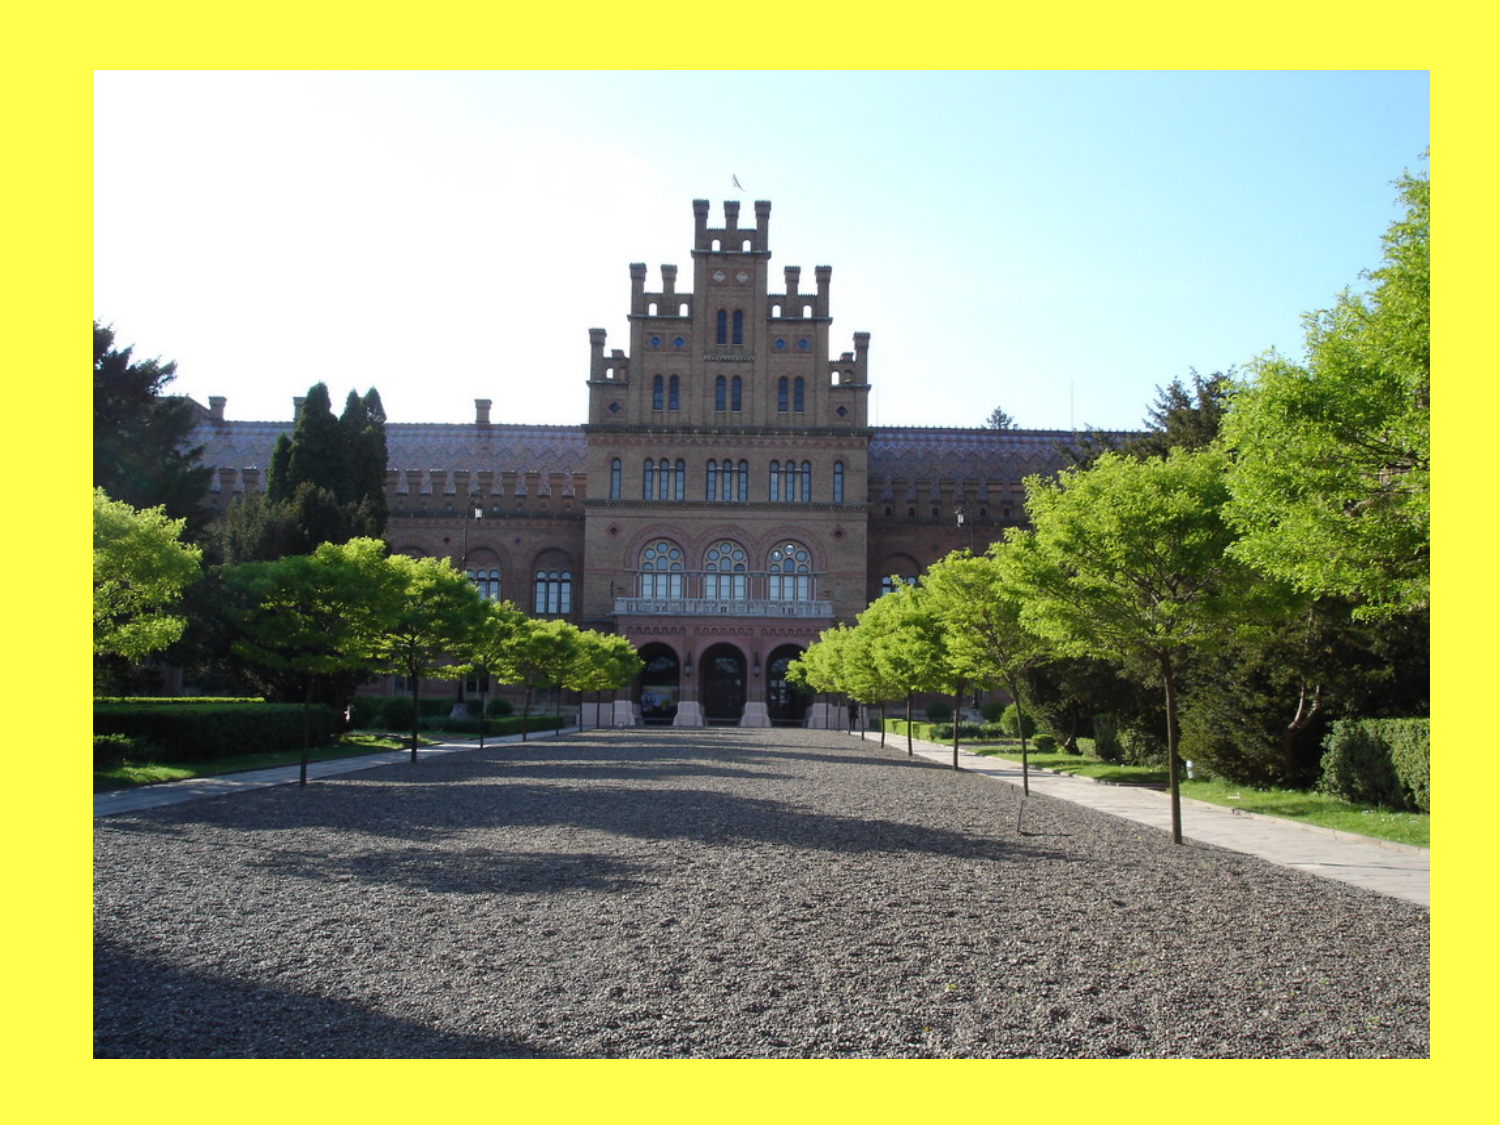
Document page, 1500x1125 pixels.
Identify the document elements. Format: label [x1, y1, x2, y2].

list [93, 70, 1430, 1060]
